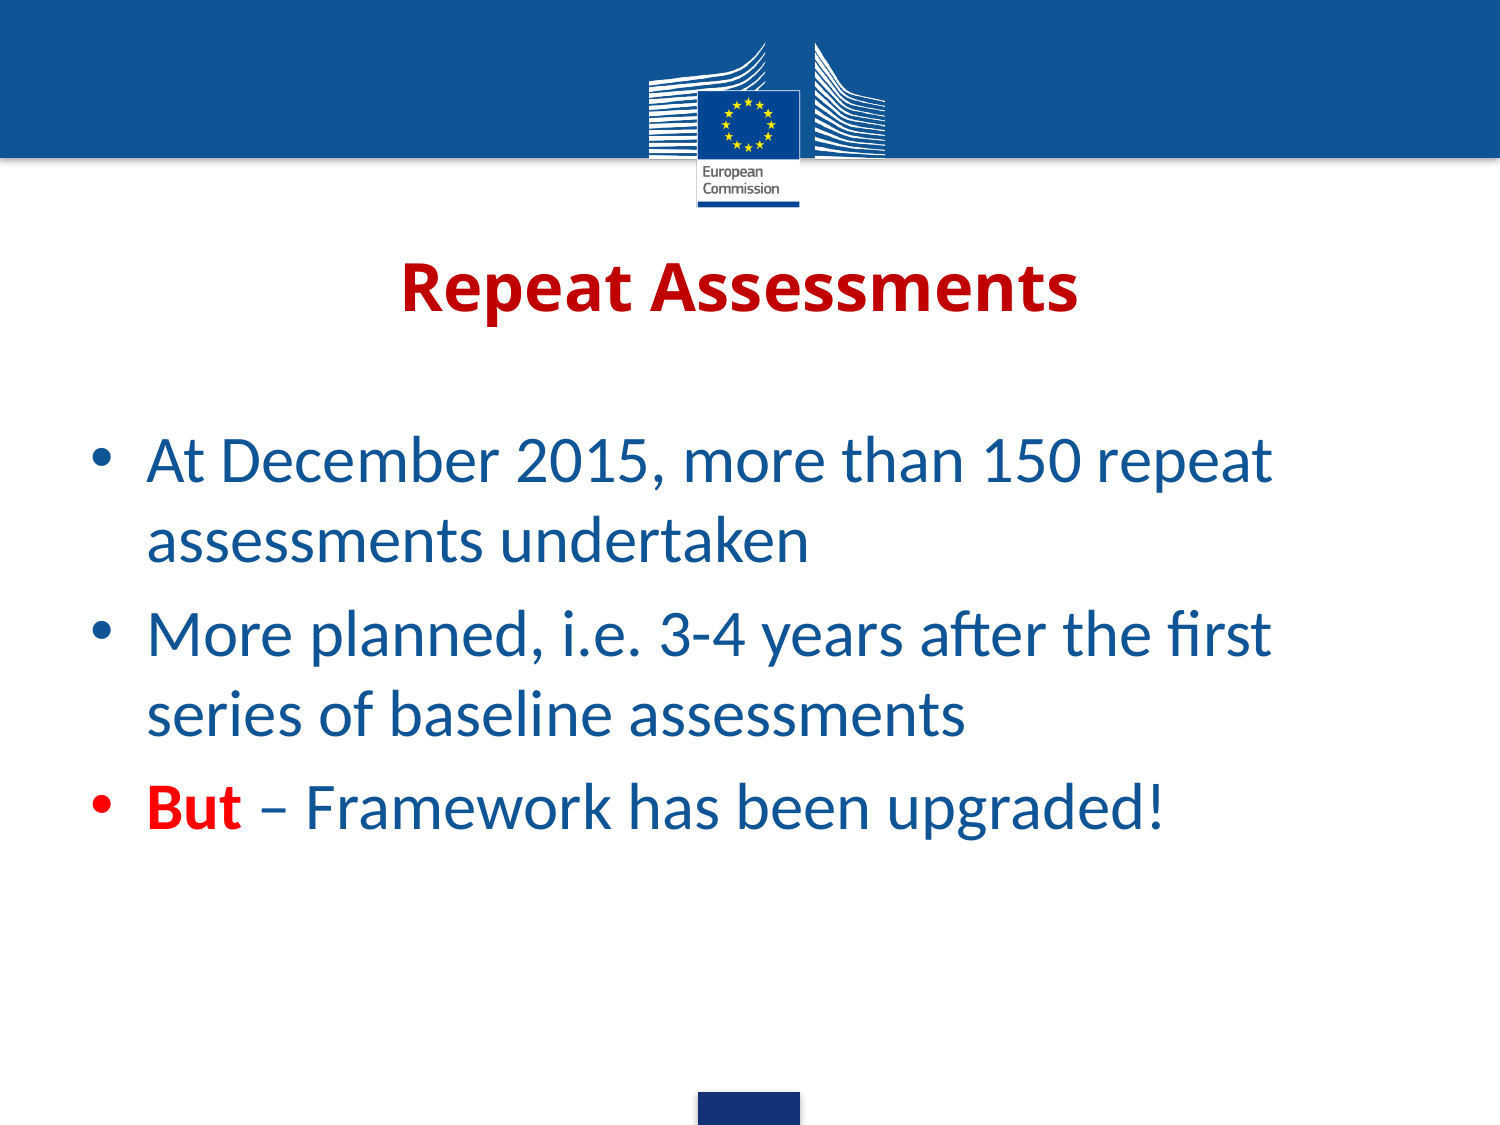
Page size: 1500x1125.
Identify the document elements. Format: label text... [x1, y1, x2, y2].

list At December 2015, more than 150 repeat assessments undertaken More planned, i.e. 3-4 years after the first series of baseline assessments But – Framework has been upgraded! [75, 408, 1425, 988]
title Repeat Assessments [64, 219, 1415, 350]
picture [649, 42, 885, 208]
